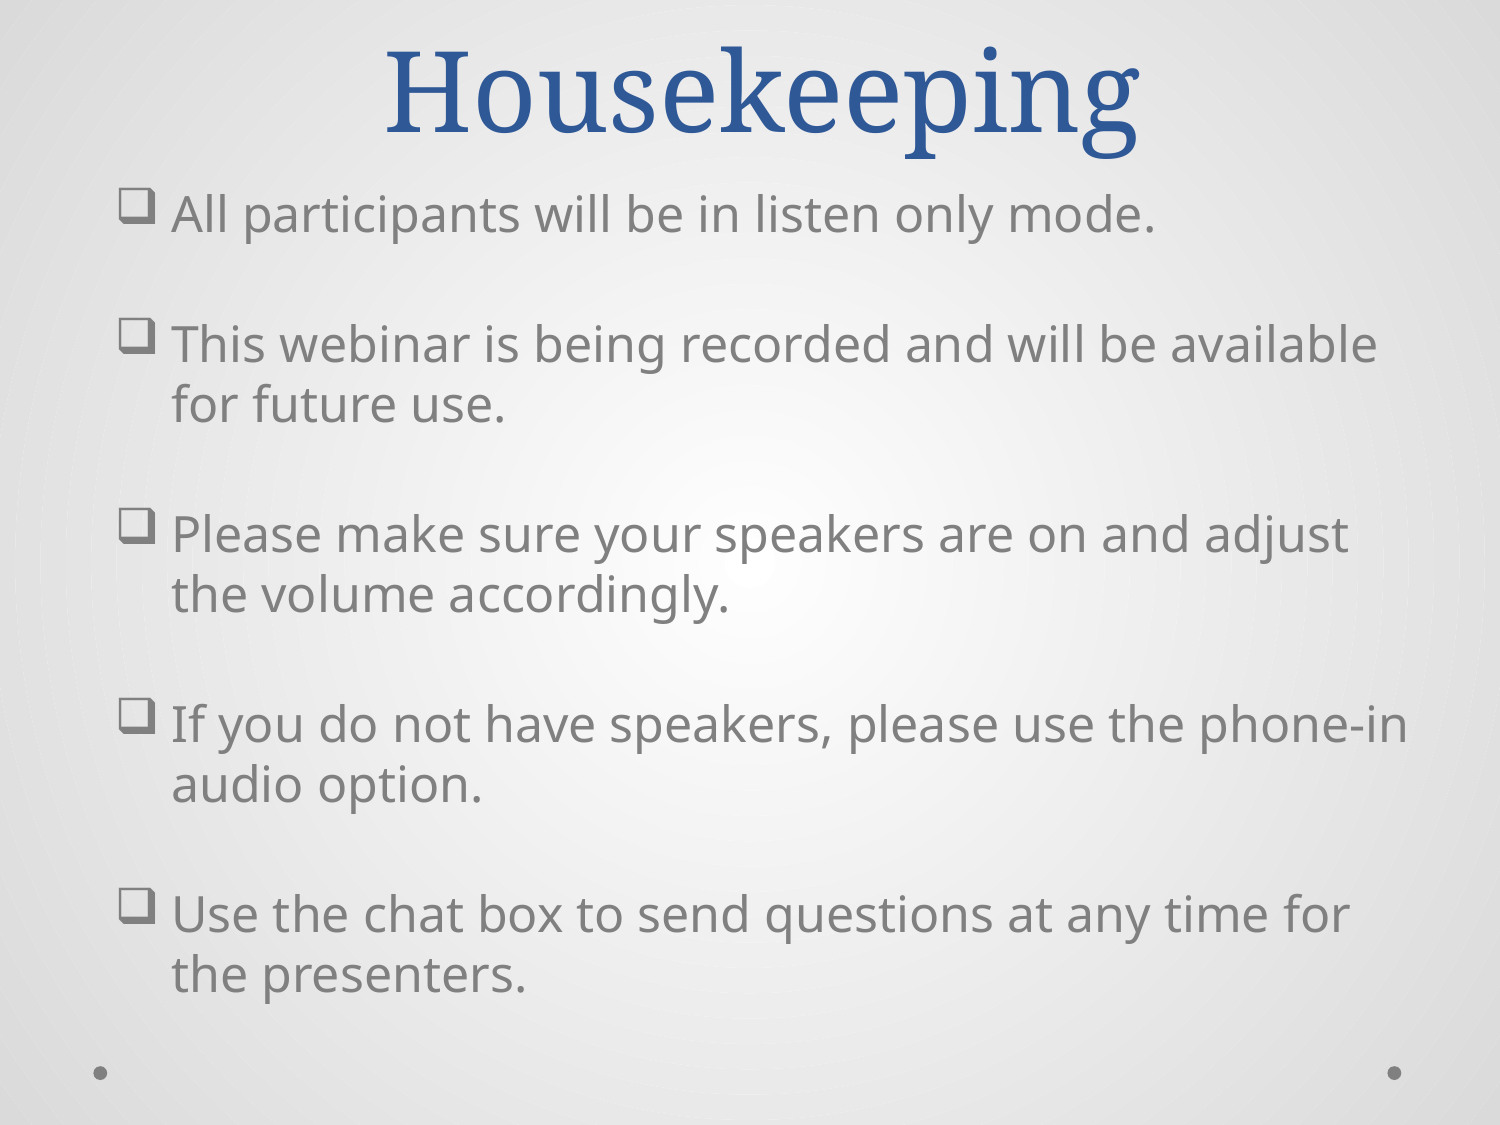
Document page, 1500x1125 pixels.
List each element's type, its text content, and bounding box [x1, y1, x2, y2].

list All participants will be in listen only mode. This webinar is being recorded and will be available for future use. Please make sure your speakers are on and adjust the volume accordingly. If you do not have speakers, please use the phone-in audio option. Use the chat box to send questions at any time for the presenters. [99, 174, 1450, 1063]
title Housekeeping [99, 0, 1425, 163]
